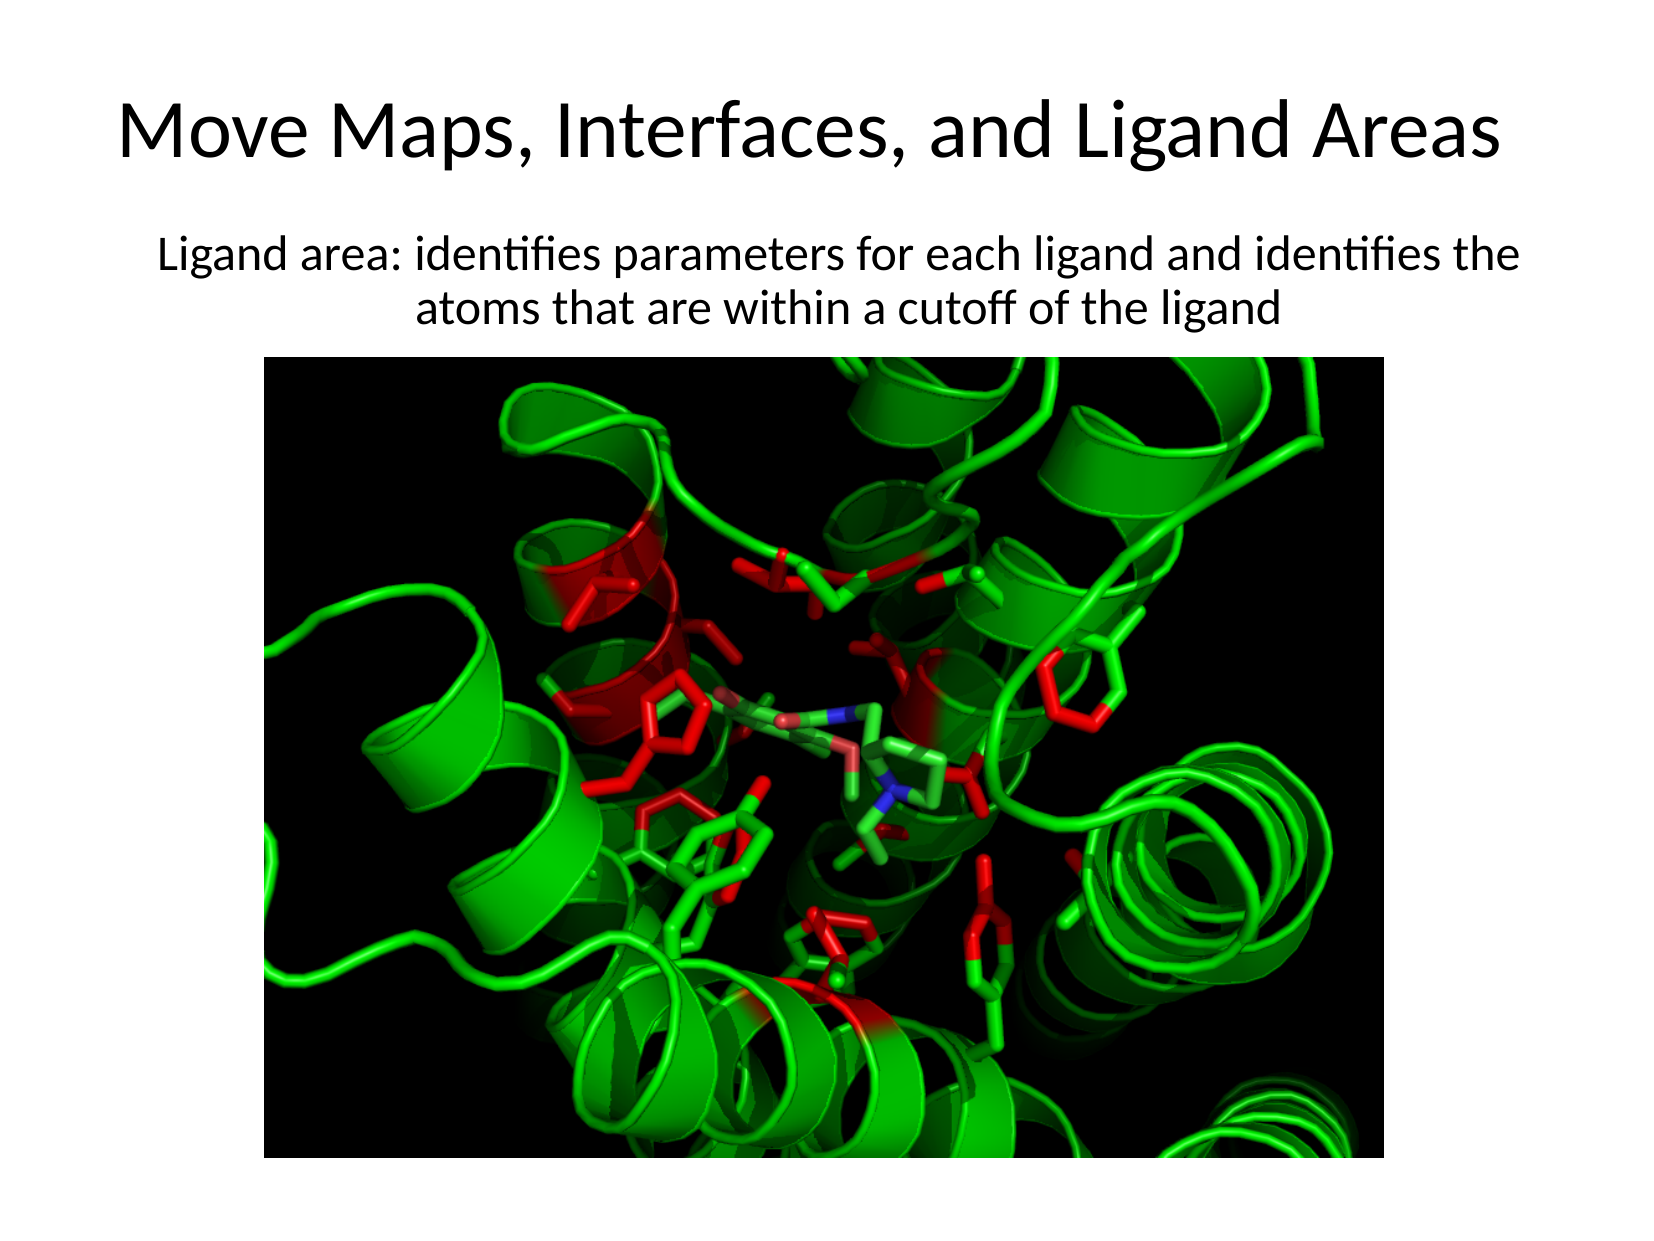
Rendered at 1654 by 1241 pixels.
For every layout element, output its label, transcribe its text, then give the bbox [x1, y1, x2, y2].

list Ligand area: identifies parameters for each ligand and identifies the atoms that are within a cutoff of the ligand [101, 220, 1577, 1033]
title Move Maps, Interfaces, and Ligand Areas [101, 41, 1565, 220]
picture [264, 357, 1384, 1158]
